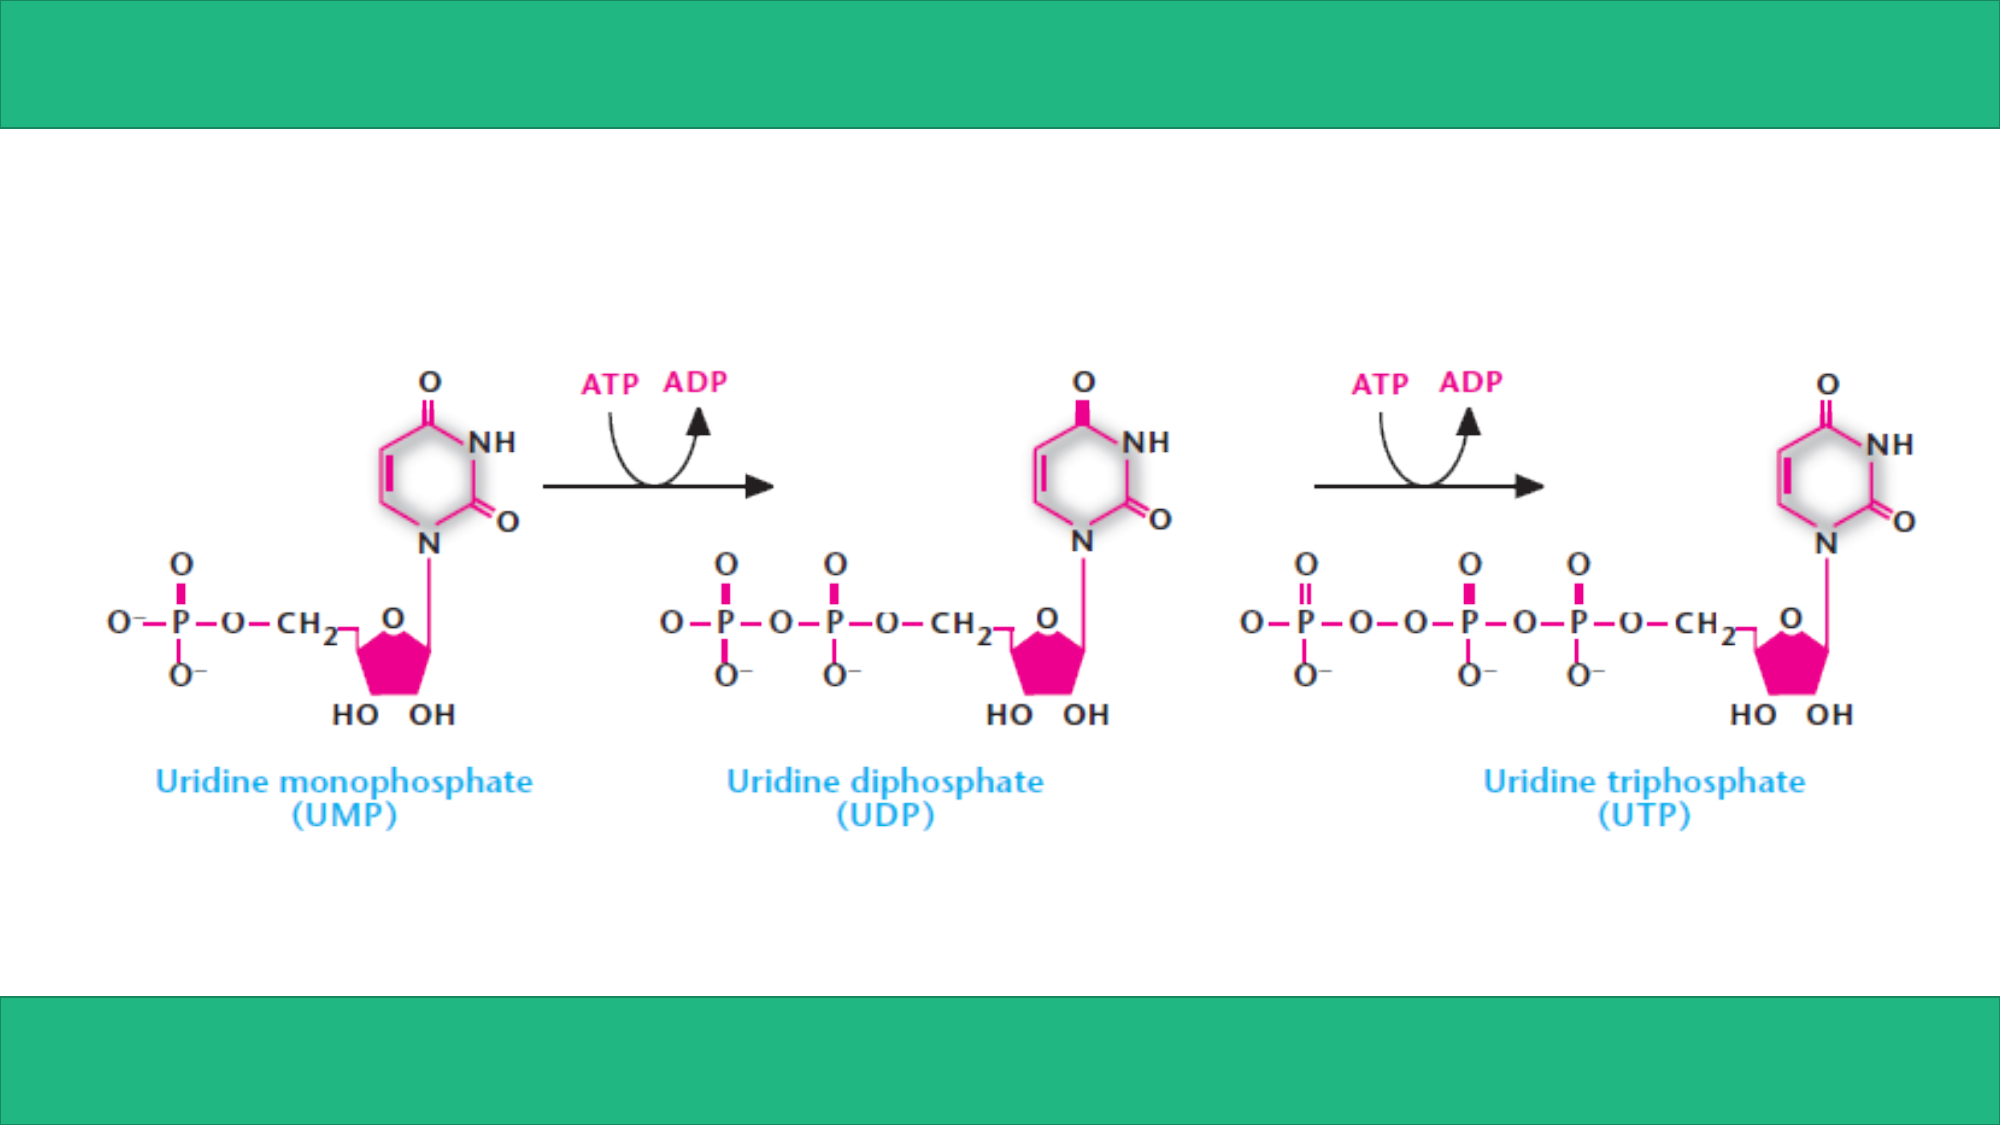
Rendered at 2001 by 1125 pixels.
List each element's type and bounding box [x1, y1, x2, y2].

text_box [0, 996, 2000, 1125]
text_box [0, 0, 2000, 129]
picture [0, 287, 1975, 838]
